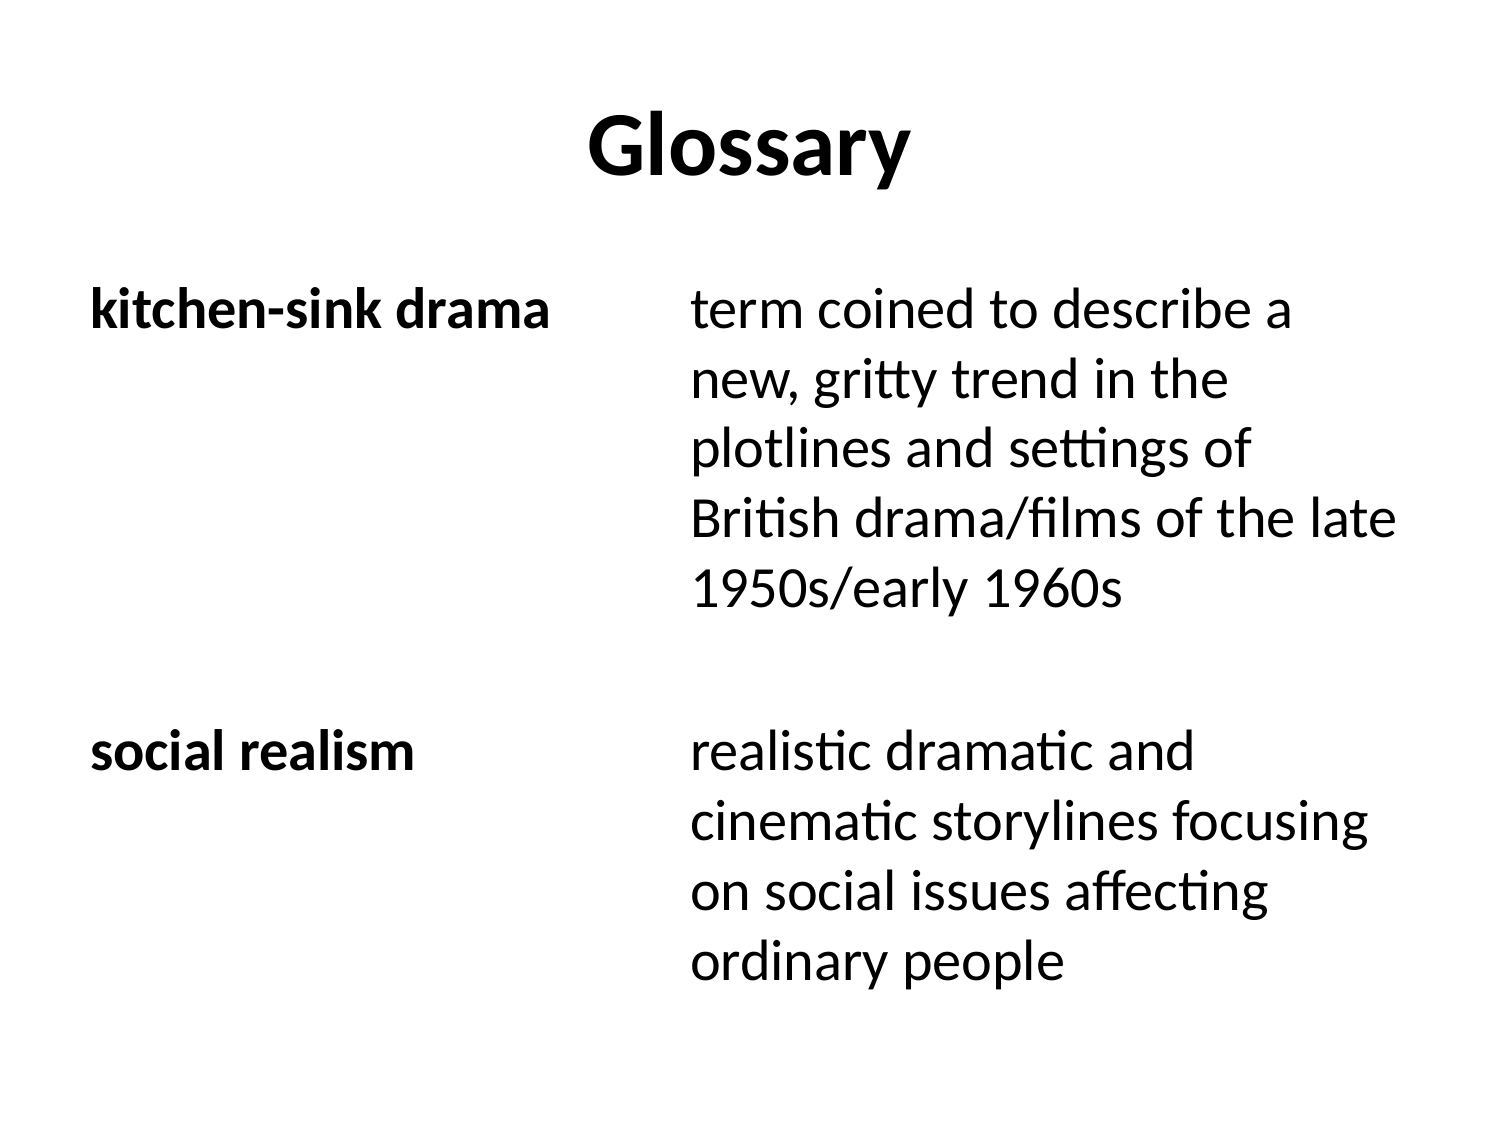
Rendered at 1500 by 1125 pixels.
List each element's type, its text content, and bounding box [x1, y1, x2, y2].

list kitchen-sink drama term coined to describe a new, gritty trend in the plotlines and settings of British drama/films of the late 1950s/early 1960s social realism realistic dramatic and cinematic storylines focusing on social issues affecting ordinary people [75, 262, 1425, 1005]
title Glossary [75, 45, 1425, 233]
